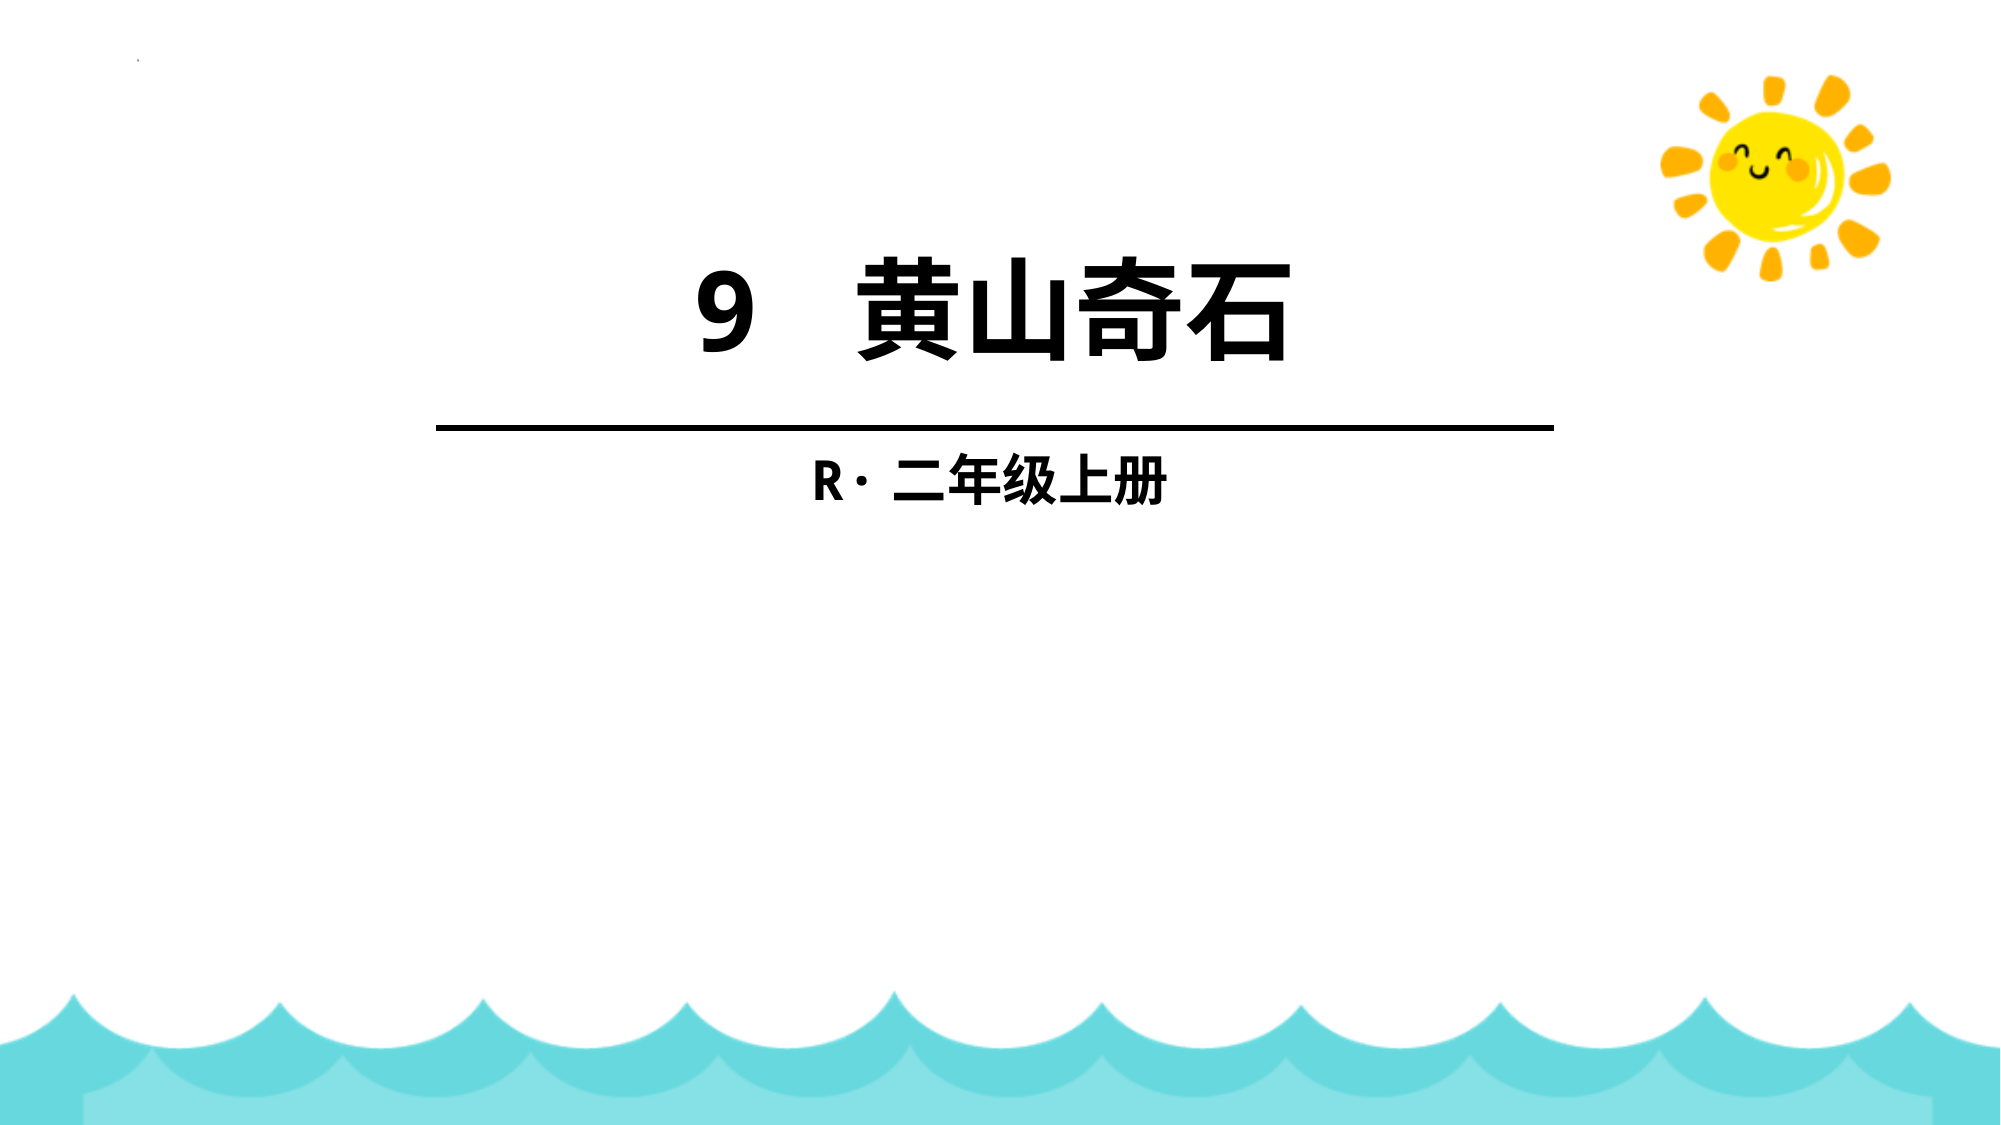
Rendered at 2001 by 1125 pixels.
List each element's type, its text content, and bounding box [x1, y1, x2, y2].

picture [0, 0, 2001, 1125]
text_box R·二年级上册 [401, 437, 1579, 534]
text_box 9 黄山奇石 [406, 232, 1584, 403]
